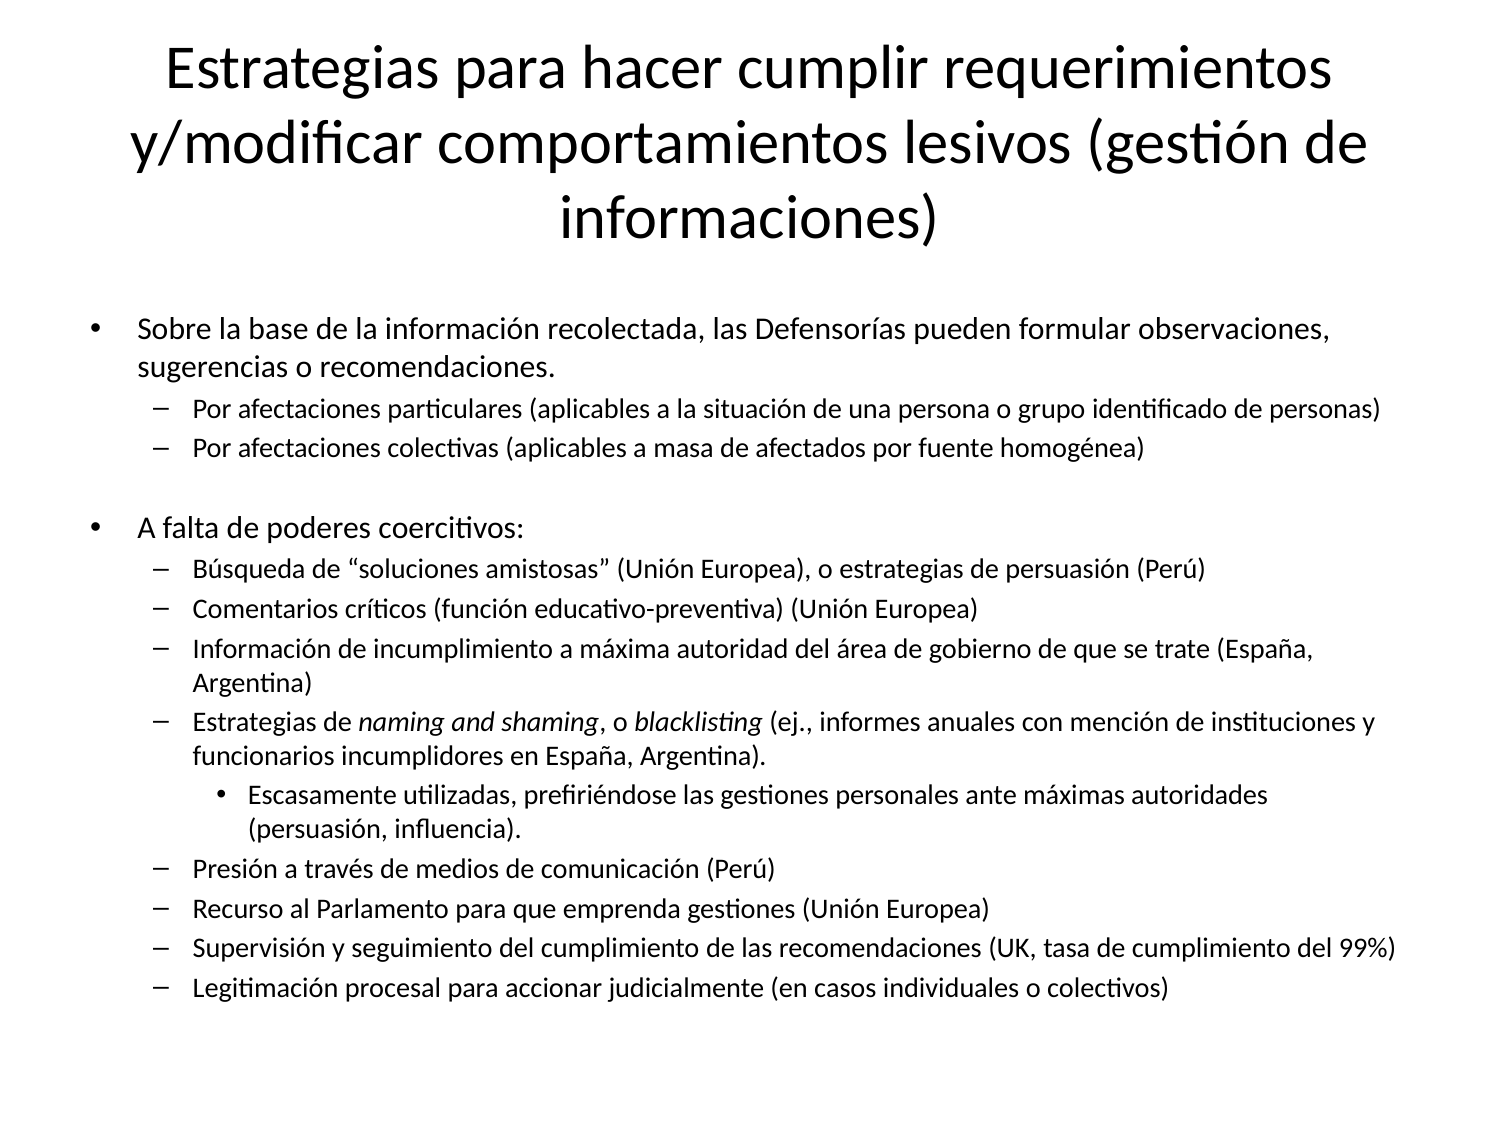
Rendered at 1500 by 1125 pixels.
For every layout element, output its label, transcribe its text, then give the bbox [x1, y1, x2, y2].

list Sobre la base de la información recolectada, las Defensorías pueden formular observaciones, sugerencias o recomendaciones. Por afectaciones particulares (aplicables a la situación de una persona o grupo identificado de personas) Por afectaciones colectivas (aplicables a masa de afectados por fuente homogénea) A falta de poderes coercitivos: Búsqueda de “soluciones amistosas” (Unión Europea), o estrategias de persuasión (Perú) Comentarios críticos (función educativo-preventiva) (Unión Europea) Información de incumplimiento a máxima autoridad del área de gobierno de que se trate (España, Argentina) Estrategias de naming and shaming, o blacklisting (ej., informes anuales con mención de instituciones y funcionarios incumplidores en España, Argentina). Escasamente utilizadas, prefiriéndose las gestiones personales ante máximas autoridades (persuasión, influencia). Presión a través de medios de comunicación (Perú) Recurso al Parlamento para que emprenda gestiones (Unión Europea) Supervisión y seguimiento del cumplimiento de las recomendaciones (UK, tasa de cumplimiento del 99%) Legitimación procesal para accionar judicialmente (en casos individuales o colectivos) [75, 262, 1425, 1083]
title Estrategias para hacer cumplir requerimientos y/modificar comportamientos lesivos (gestión de informaciones) [75, 45, 1425, 233]
